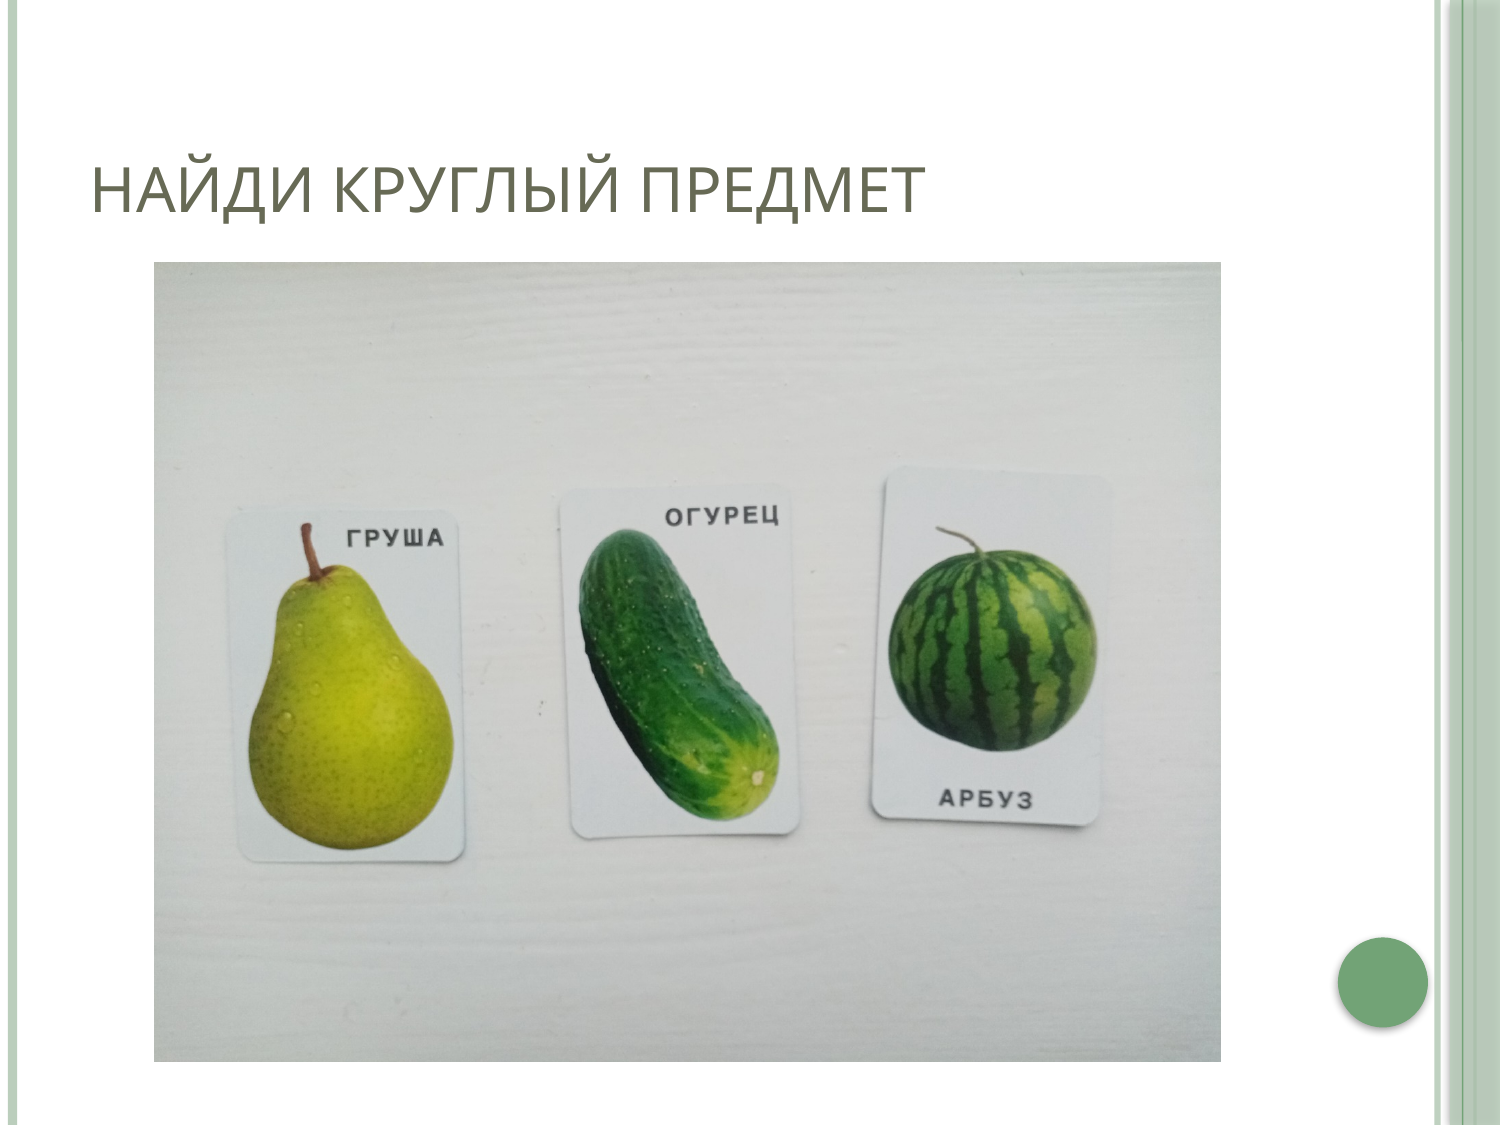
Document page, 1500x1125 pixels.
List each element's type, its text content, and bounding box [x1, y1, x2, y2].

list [153, 261, 1221, 1063]
title Найди круглый предмет [75, 45, 1300, 233]
